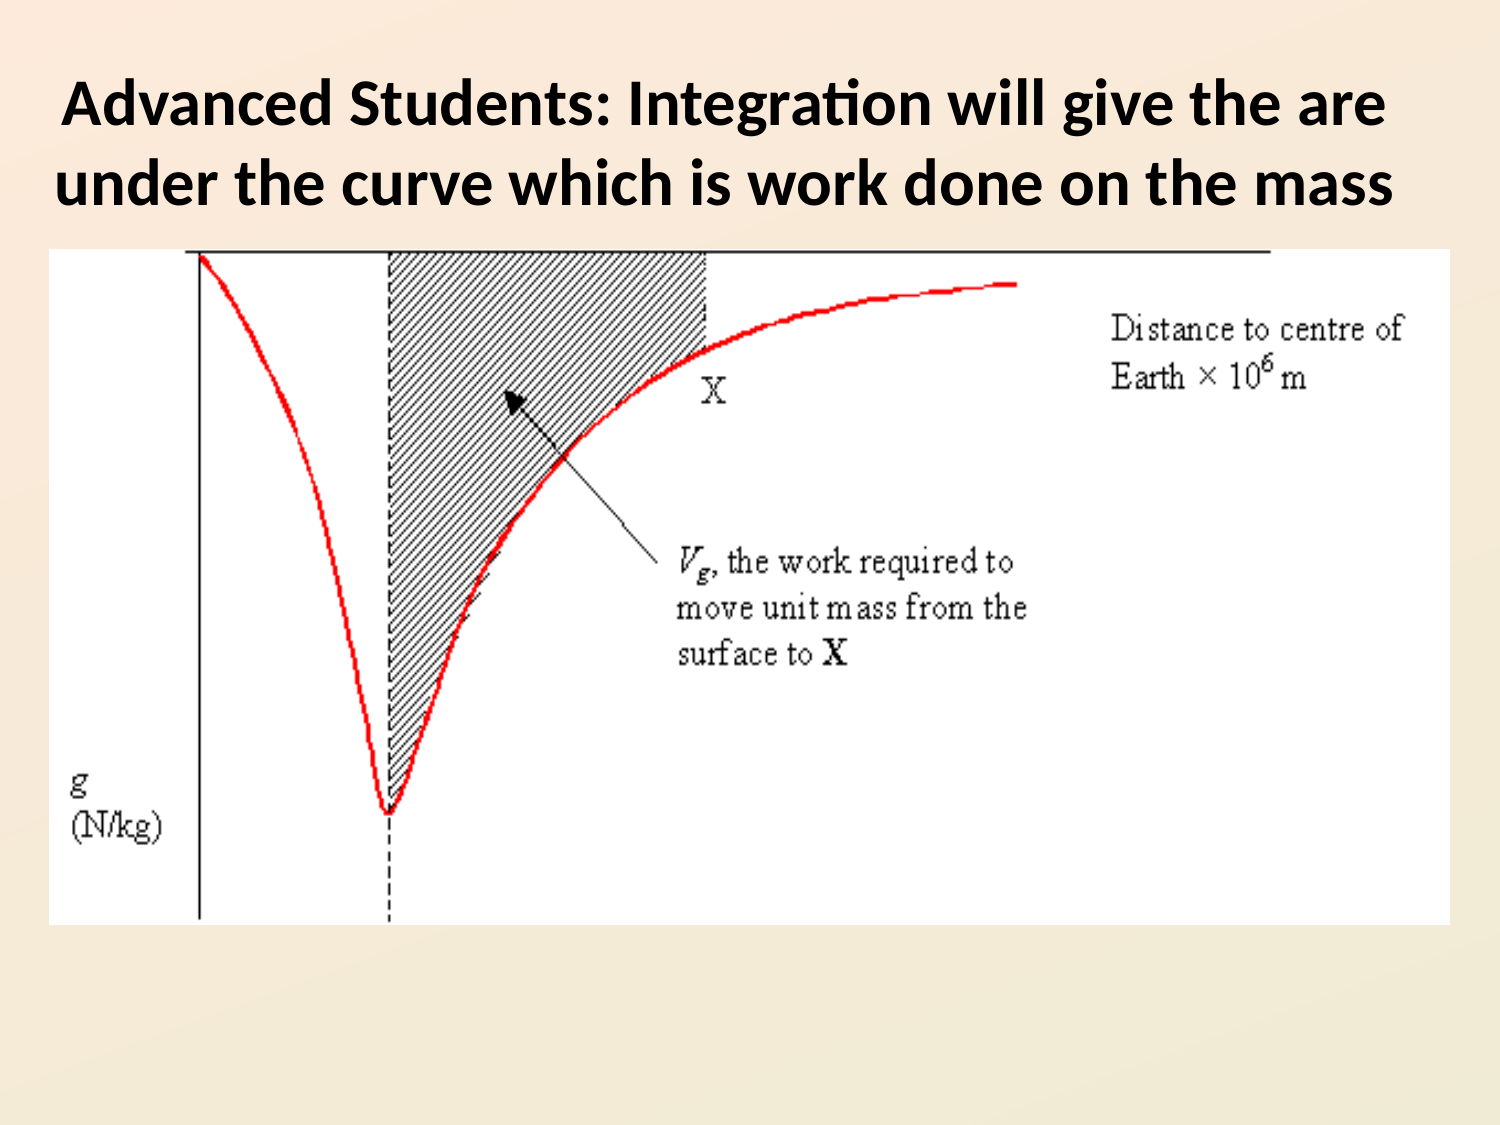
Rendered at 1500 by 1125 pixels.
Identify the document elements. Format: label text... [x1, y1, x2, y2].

title Advanced Students: Integration will give the are under the curve which is work done on the mass [0, 45, 1450, 233]
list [48, 249, 1451, 926]
